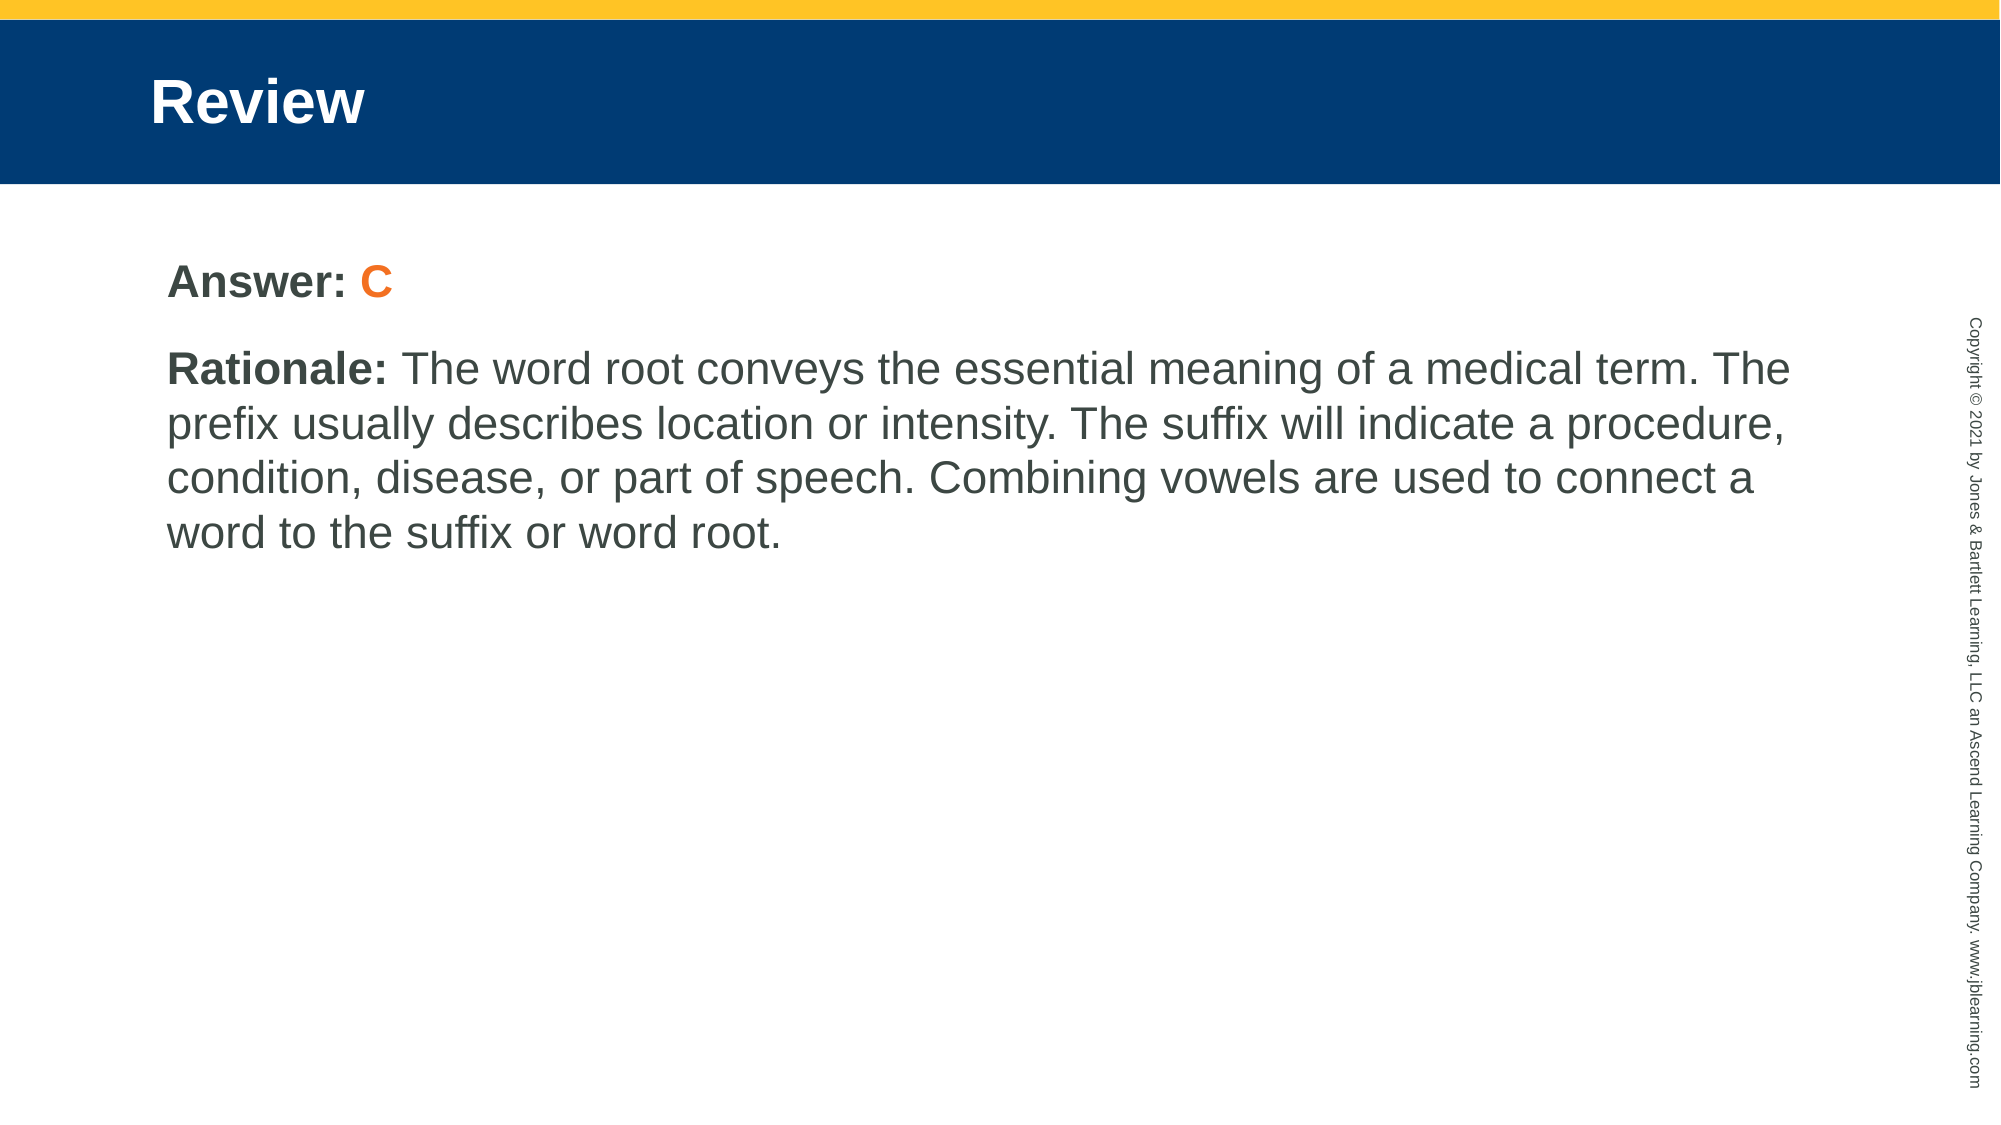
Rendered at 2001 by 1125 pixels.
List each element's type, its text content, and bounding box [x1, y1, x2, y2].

list Answer: C Rationale: The word root conveys the essential meaning of a medical term. The prefix usually describes location or intensity. The suffix will indicate a procedure, condition, disease, or part of speech. Combining vowels are used to connect a word to the suffix or word root. [151, 244, 1840, 1016]
title Review [0, 19, 2000, 185]
